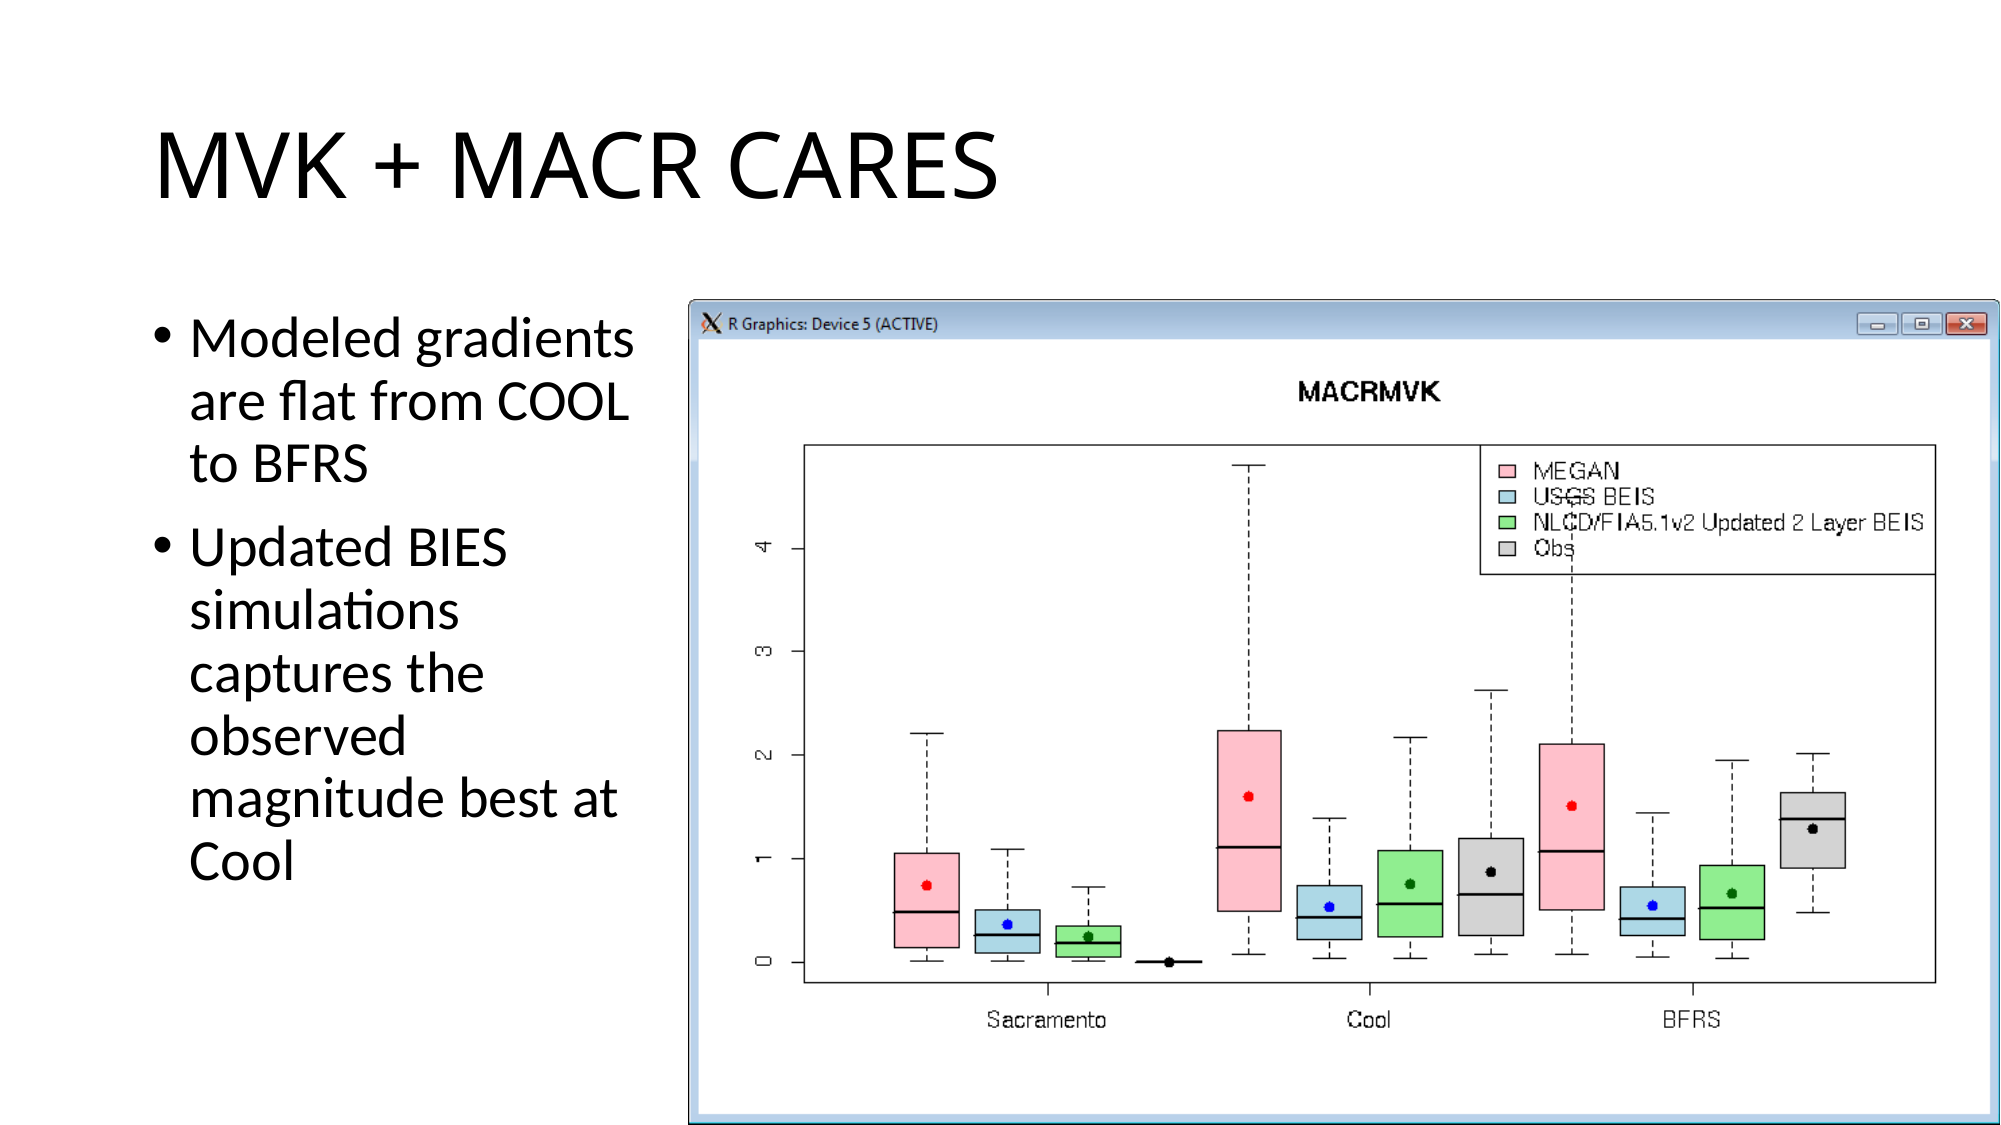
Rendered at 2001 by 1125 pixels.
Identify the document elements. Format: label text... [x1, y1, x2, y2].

title MVK + MACR CARES [137, 59, 1863, 278]
list Modeled gradients are flat from COOL to BFRS Updated BIES simulations captures the observed magnitude best at Cool [137, 299, 688, 1014]
picture [688, 299, 2000, 1125]
